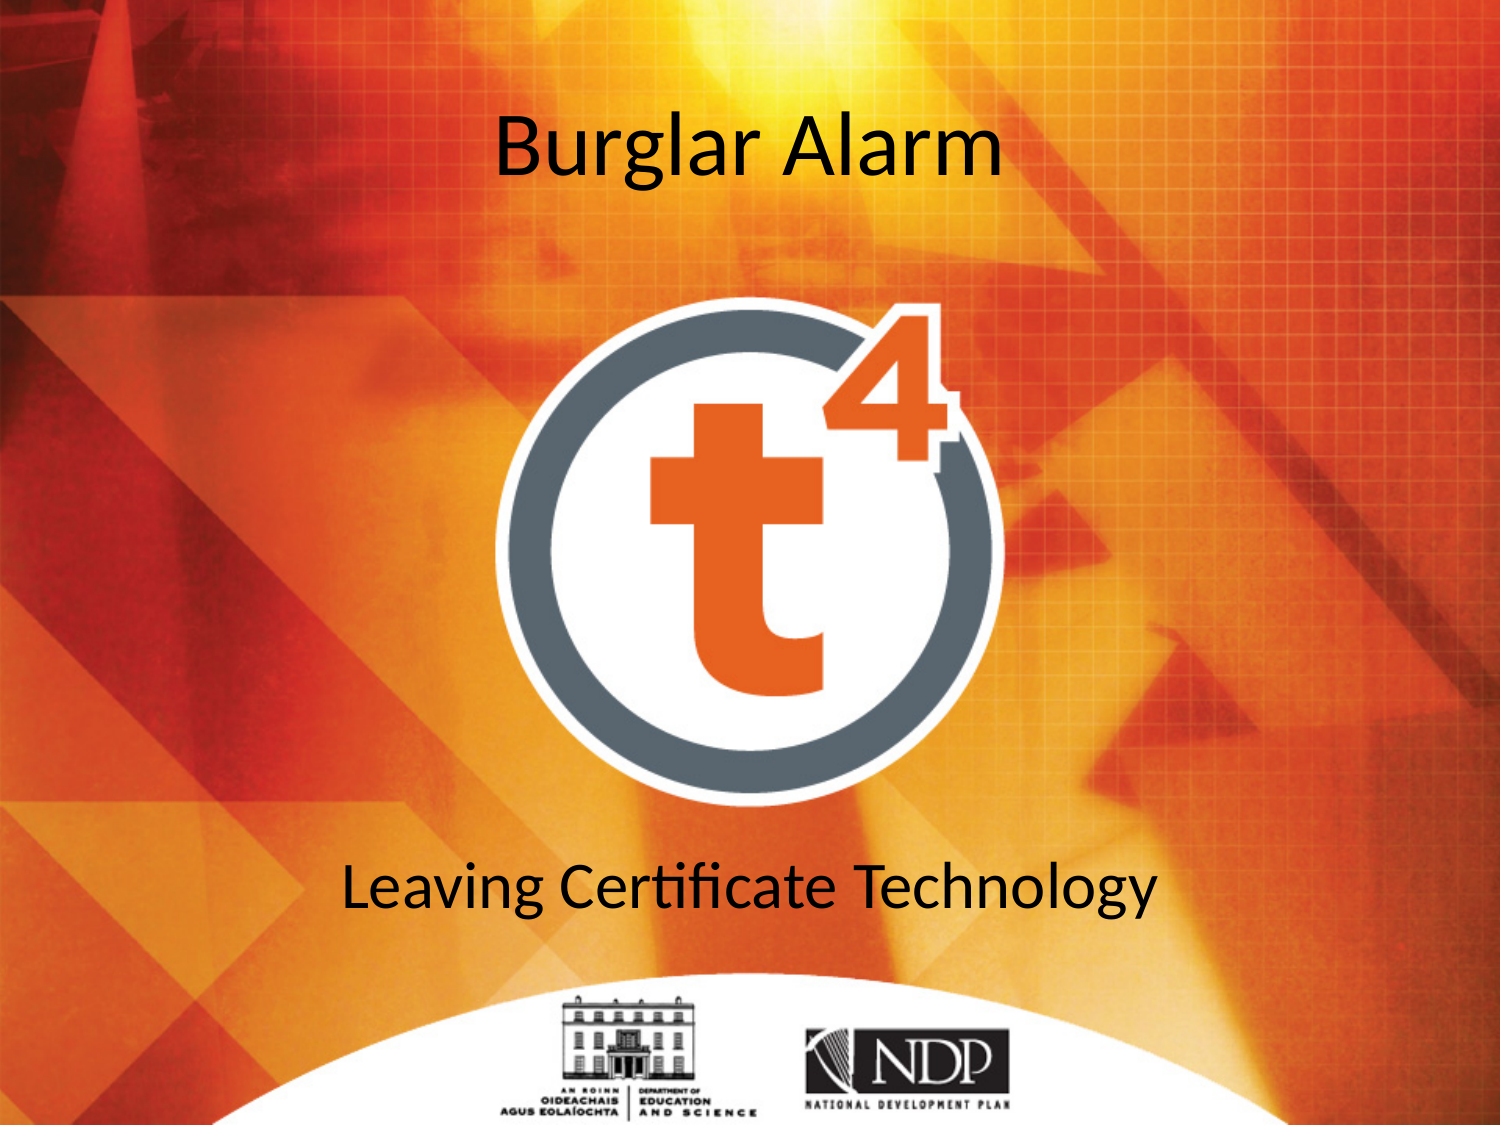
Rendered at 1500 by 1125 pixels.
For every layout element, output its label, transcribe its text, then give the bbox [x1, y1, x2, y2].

title Burglar Alarm [74, 44, 1426, 233]
picture [0, 0, 1500, 1125]
list Leaving Certificate Technology [74, 833, 1426, 1006]
